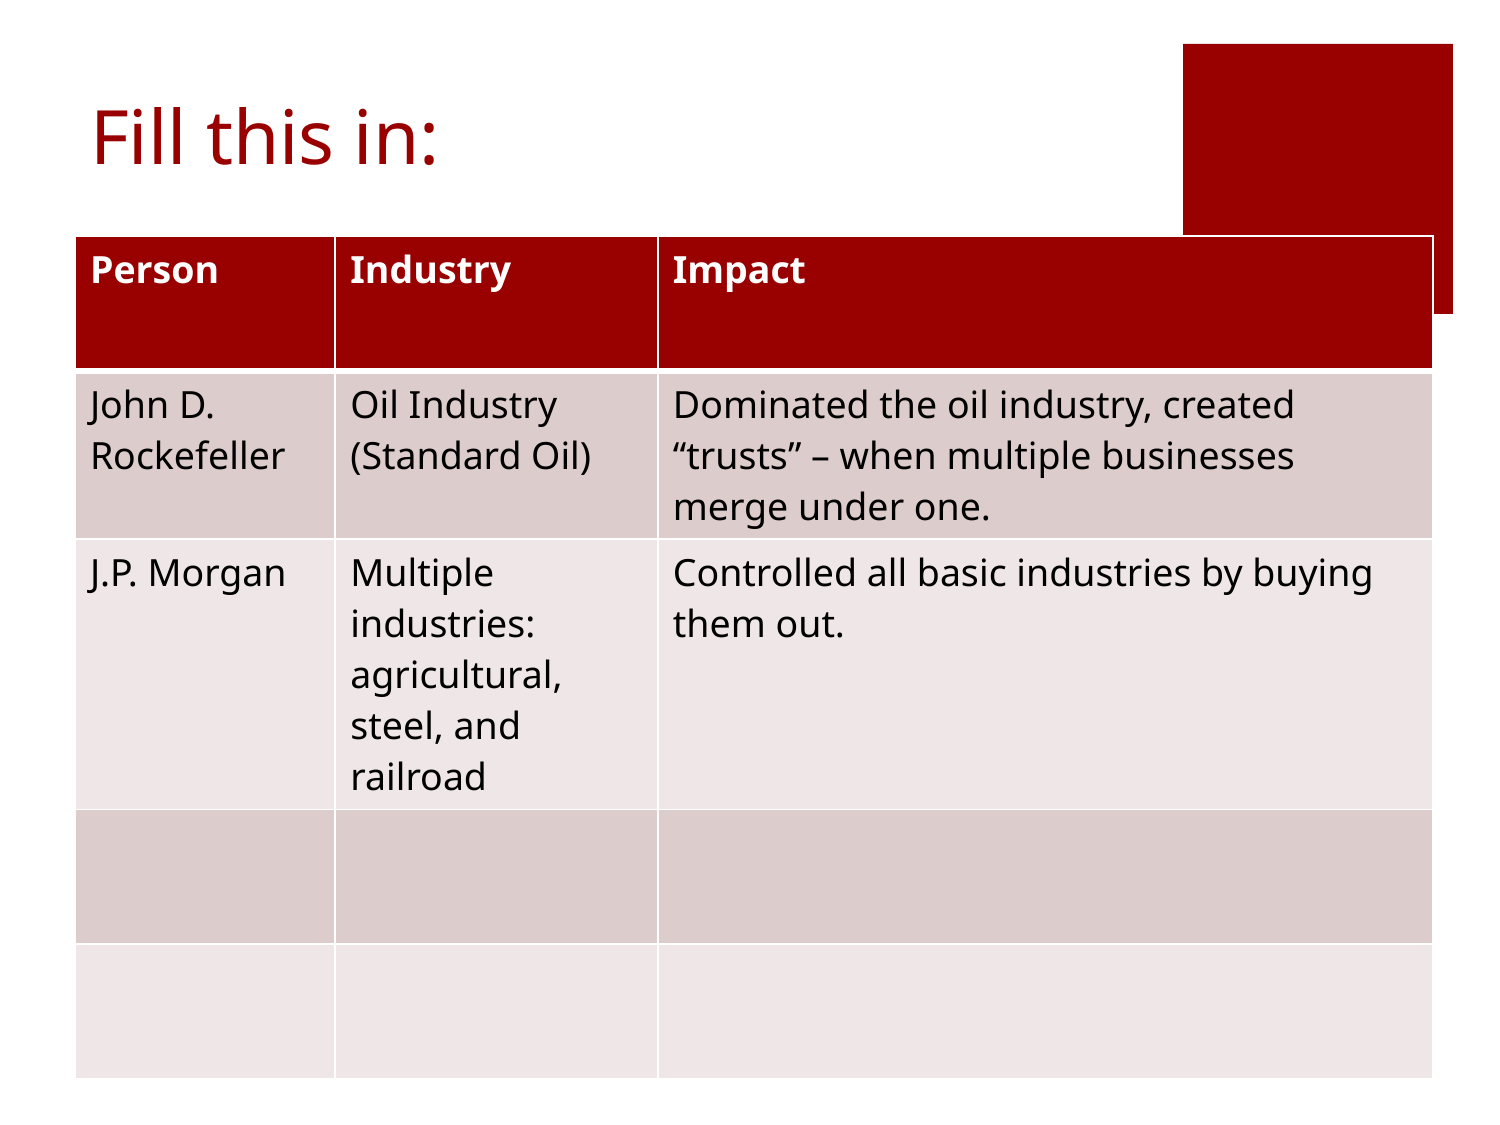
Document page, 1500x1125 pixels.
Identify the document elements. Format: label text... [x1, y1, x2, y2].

table_cell [336, 945, 657, 1078]
table_cell Dominated the oil industry, created “trusts” – when multiple businesses merge under one. [659, 374, 1432, 538]
table_cell Controlled all basic industries by buying them out. [659, 540, 1432, 809]
table_cell John D. Rockefeller [76, 374, 334, 538]
title Fill this in: [75, 0, 1143, 188]
table_header Industry [336, 237, 657, 368]
table_cell [76, 810, 334, 943]
table_cell [659, 810, 1432, 943]
table_cell [659, 945, 1432, 1078]
table_cell Oil Industry (Standard Oil) [336, 374, 657, 538]
table_cell [76, 945, 334, 1078]
table_cell [336, 810, 657, 943]
table_cell J.P. Morgan [76, 540, 334, 809]
table_cell Multiple industries: agricultural, steel, and railroad [336, 540, 657, 809]
table_header Impact [659, 237, 1432, 368]
table_header Person [76, 237, 334, 368]
